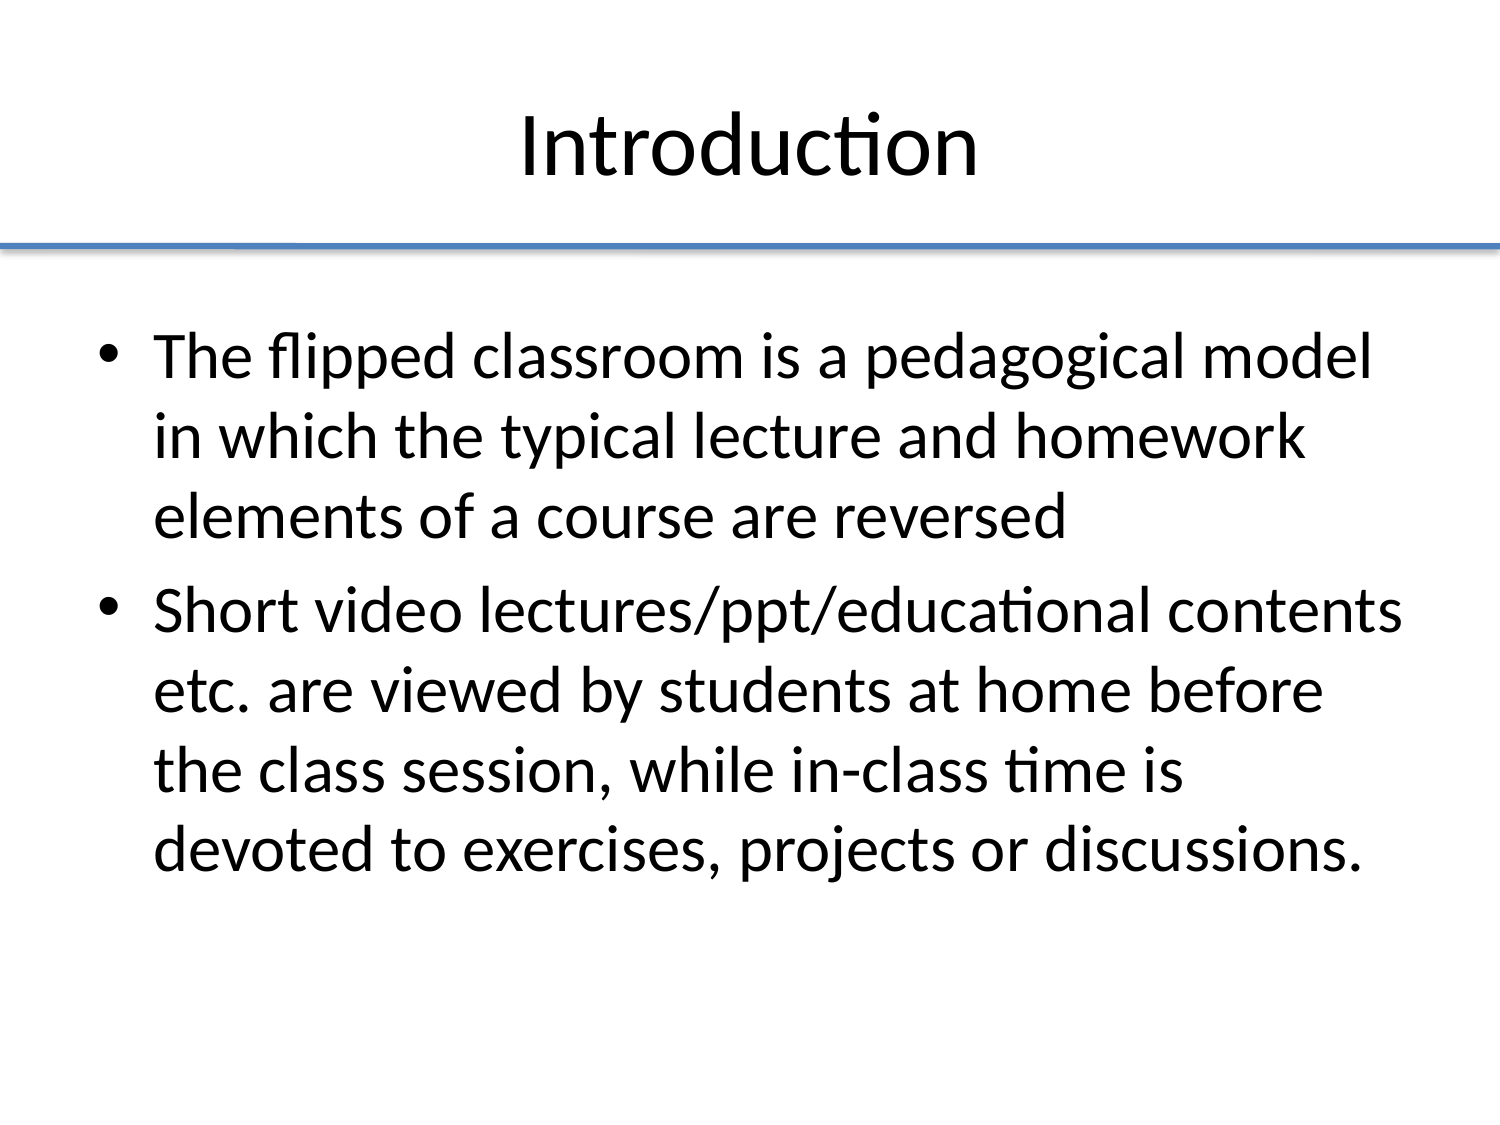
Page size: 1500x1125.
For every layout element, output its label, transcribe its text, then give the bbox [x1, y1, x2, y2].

title Introduction [75, 45, 1425, 233]
list The flipped classroom is a pedagogical model in which the typical lecture and homework elements of a course are reversed Short video lectures/ppt/educational contents etc. are viewed by students at home before the class session, while in-class time is devoted to exercises, projects or discussions. [82, 304, 1432, 1048]
